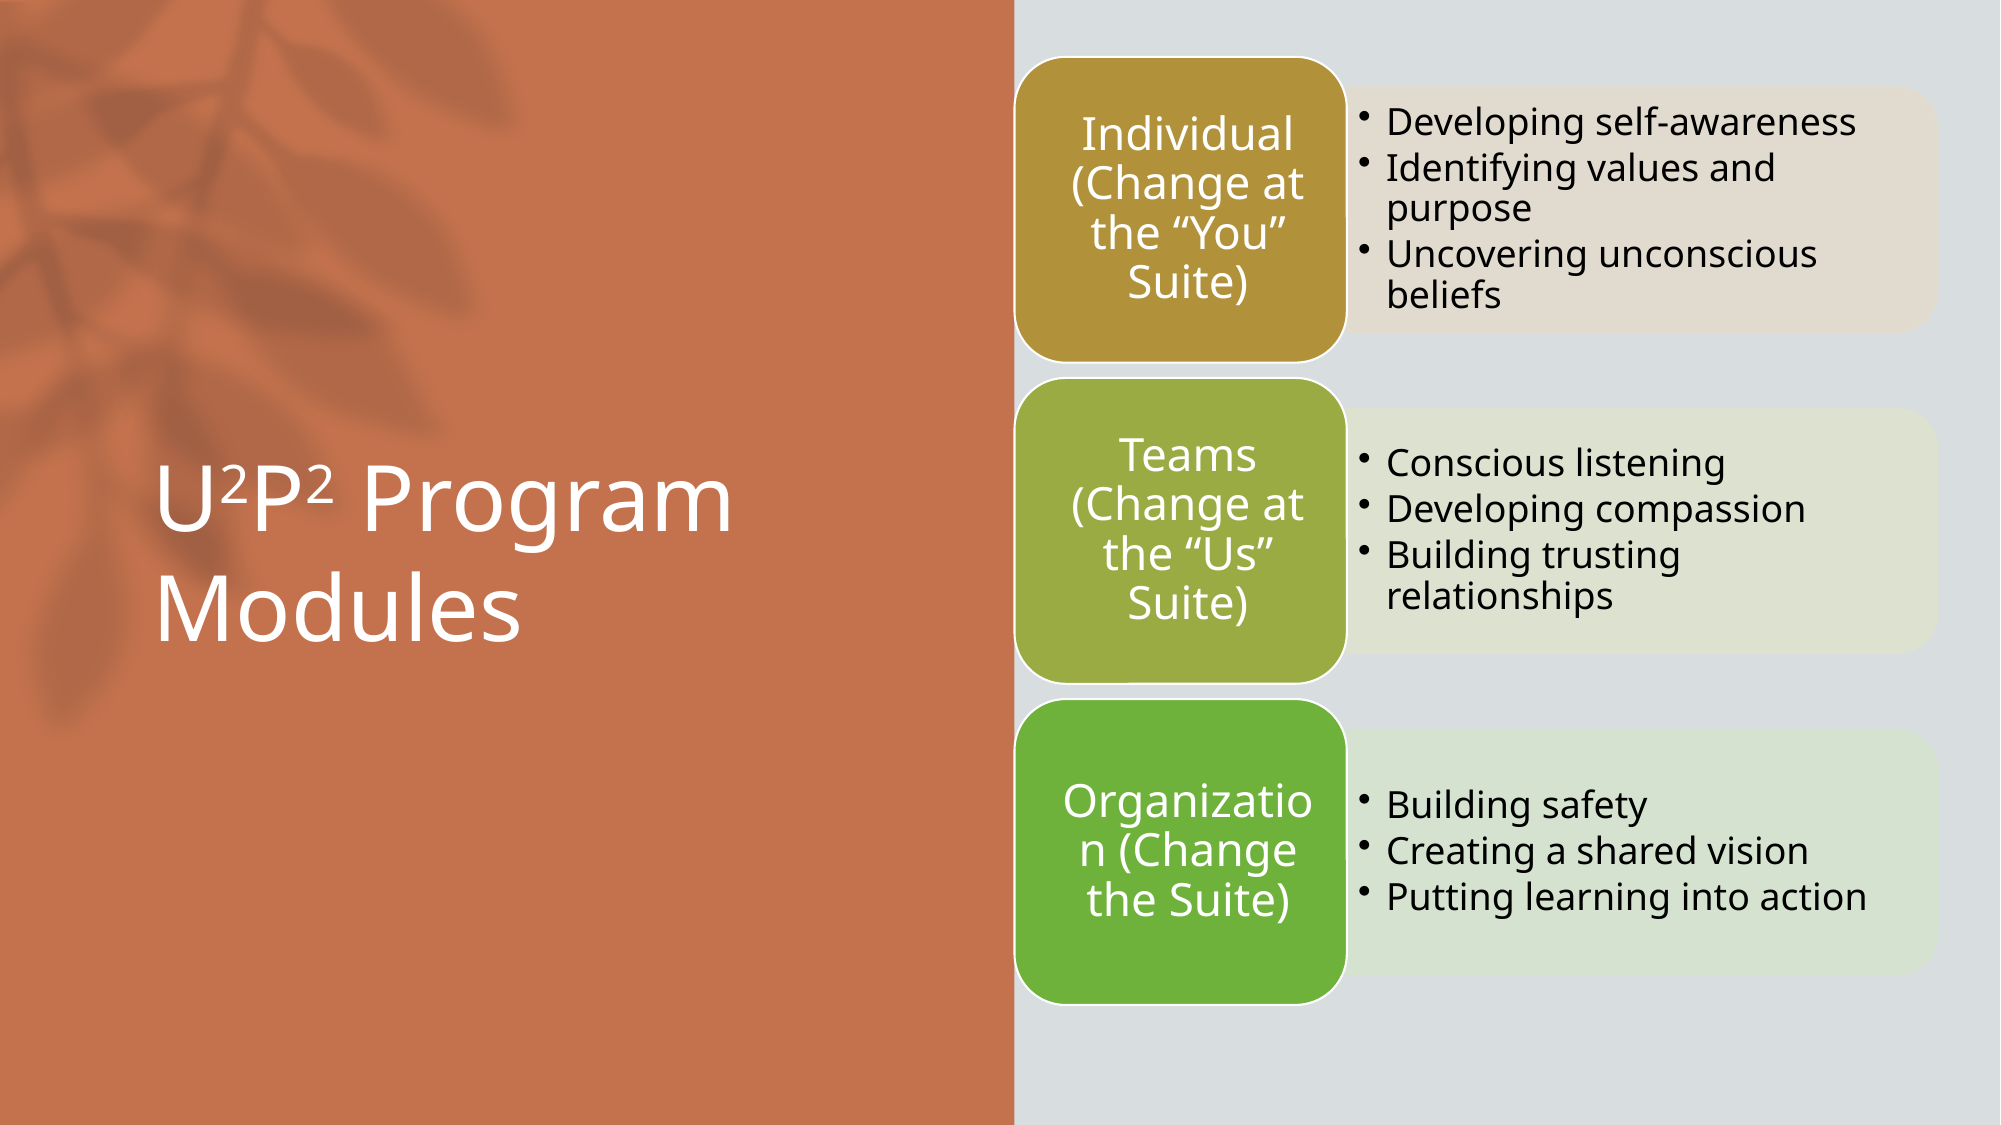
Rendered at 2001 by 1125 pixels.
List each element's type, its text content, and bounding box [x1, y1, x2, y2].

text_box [0, 0, 569, 756]
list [1014, 56, 1938, 1006]
title U2P2 Program Modules [137, 91, 938, 1007]
text_box [1015, 0, 2000, 1125]
text_box [0, 0, 1015, 1125]
